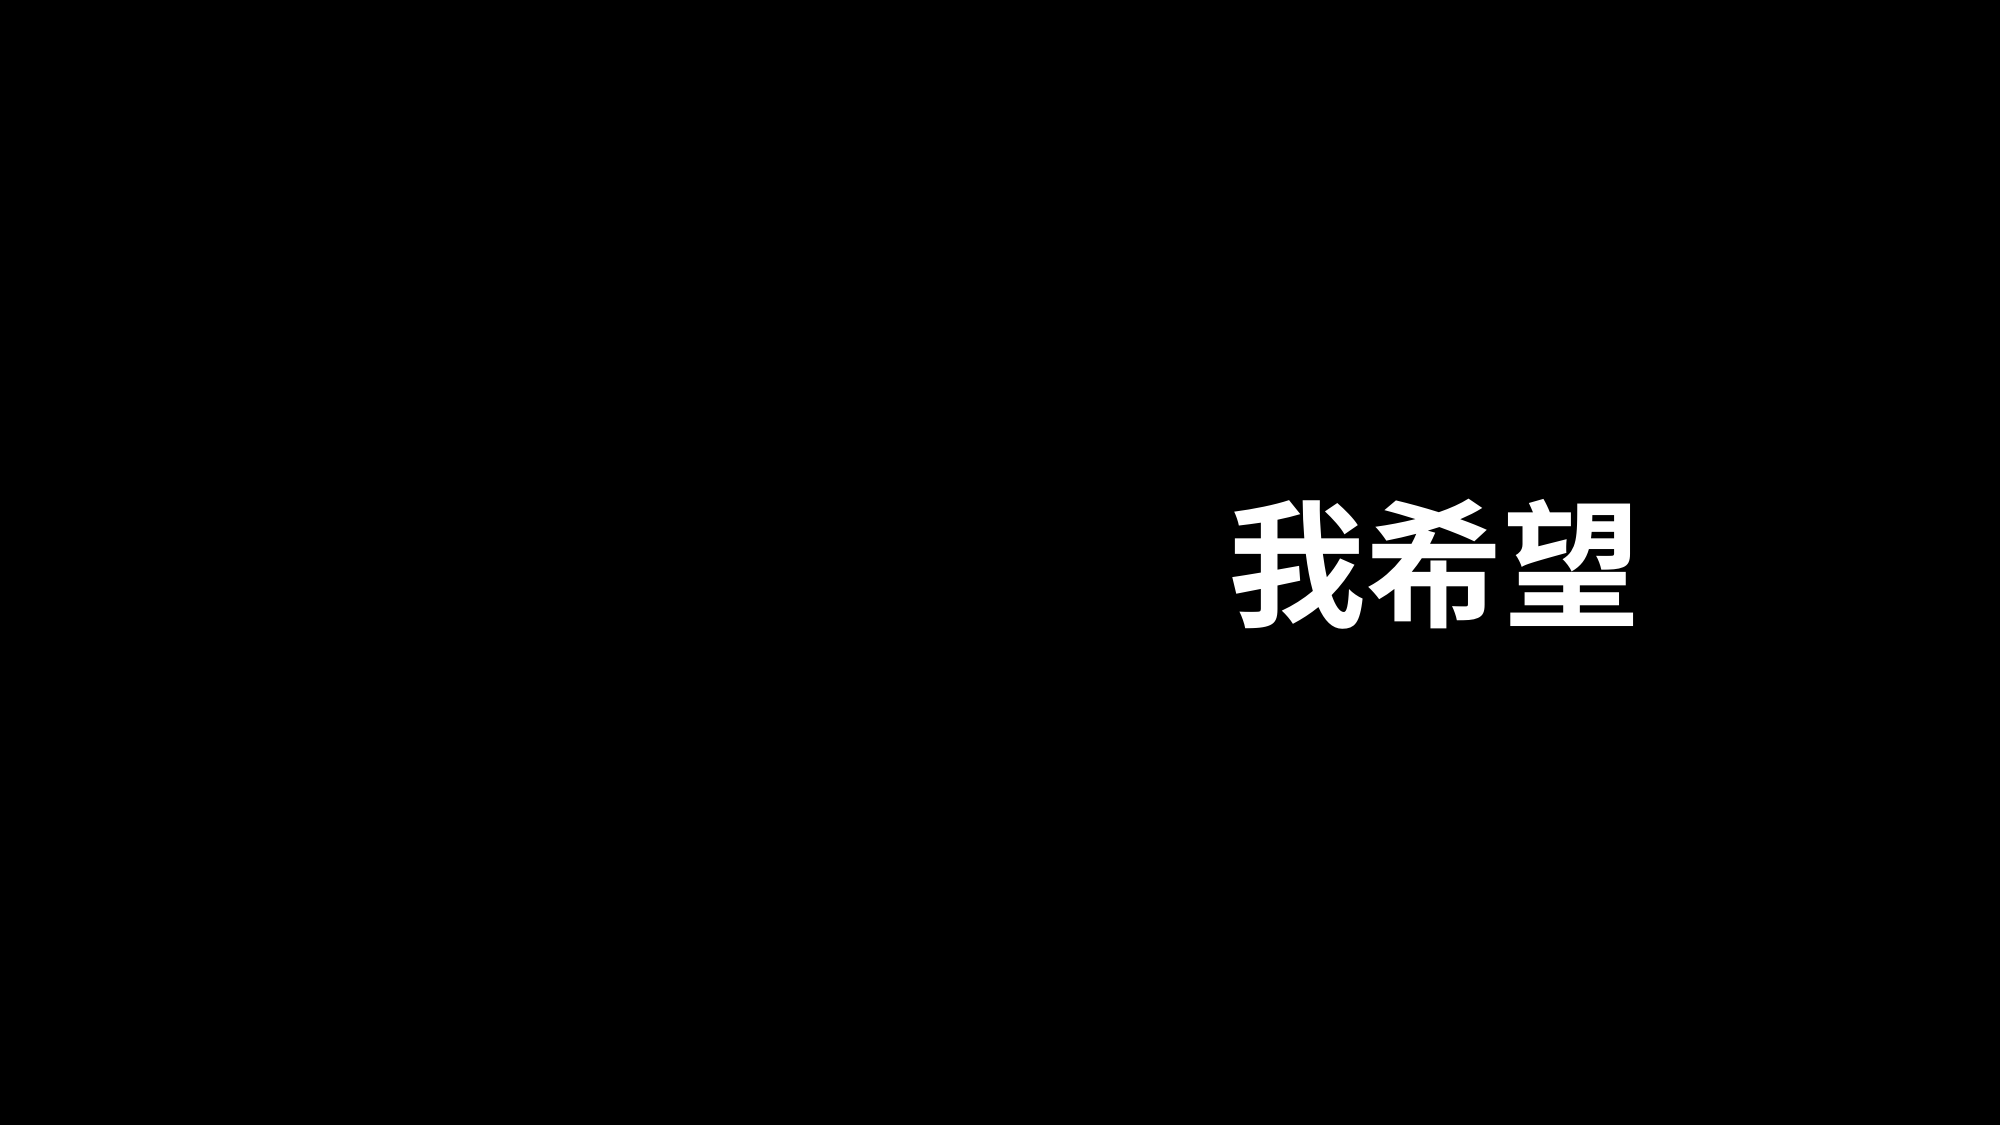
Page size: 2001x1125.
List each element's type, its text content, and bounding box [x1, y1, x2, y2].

text_box [0, 0, 2000, 1125]
text_box 我希望 [1140, 479, 1730, 645]
